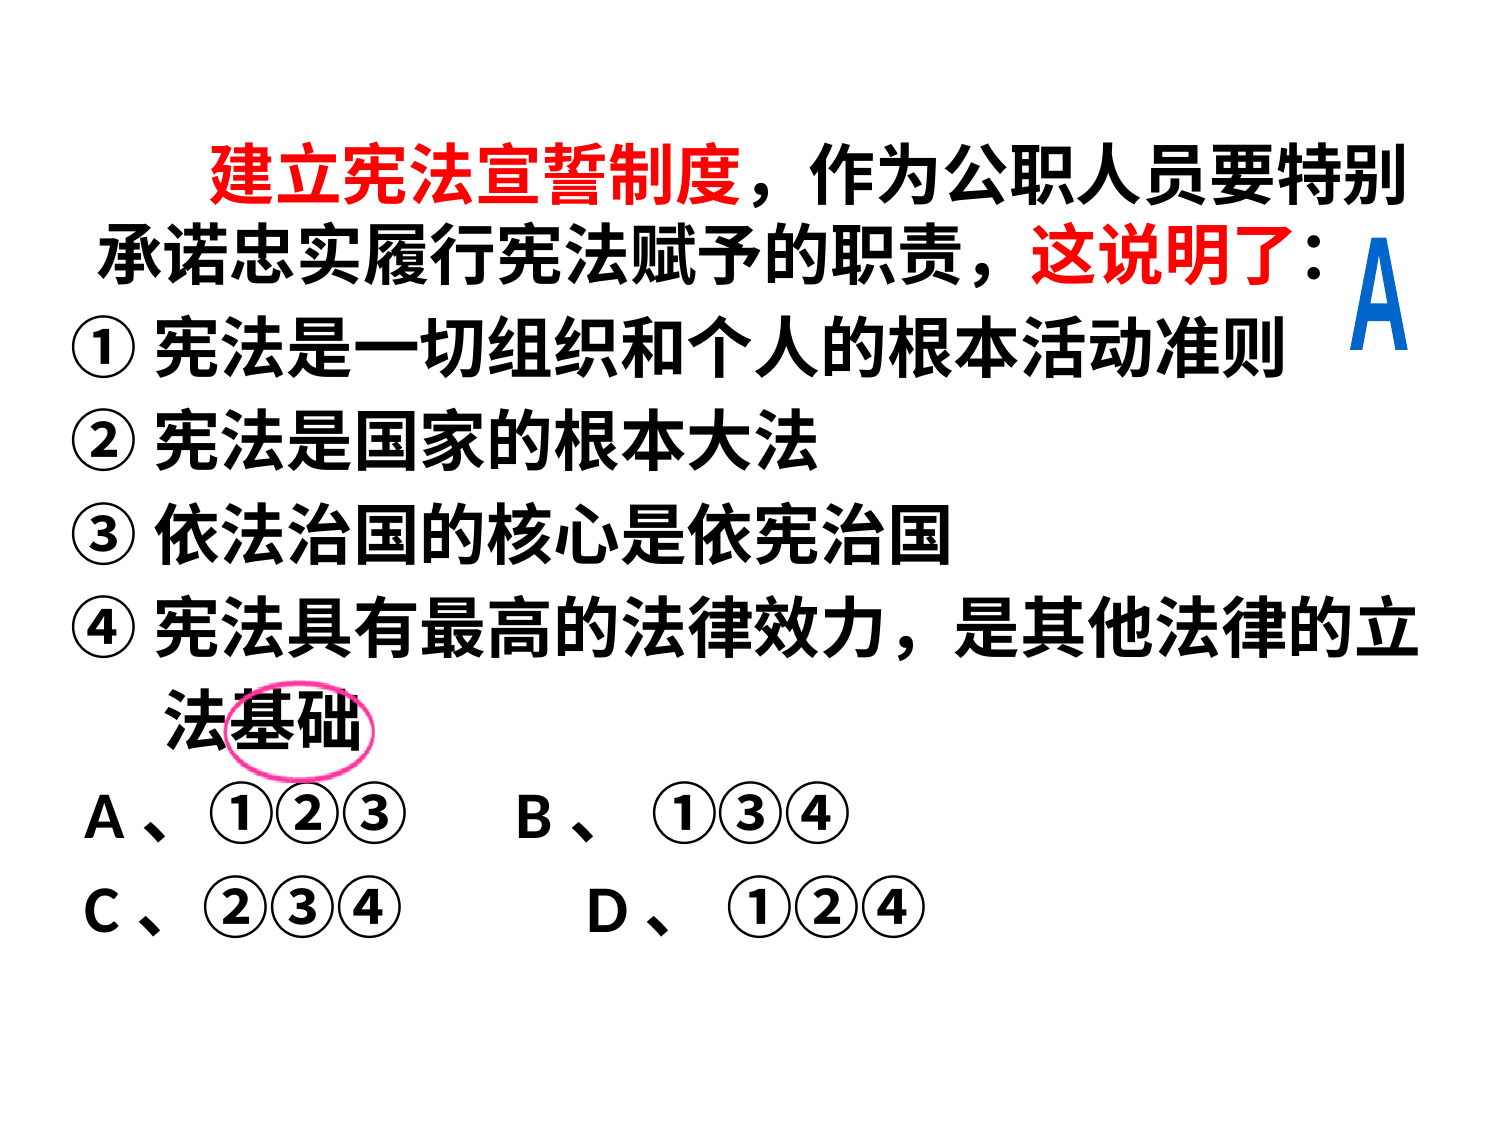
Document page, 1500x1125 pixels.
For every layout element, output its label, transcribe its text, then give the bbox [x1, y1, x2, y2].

picture [222, 679, 376, 786]
list 建立宪法宣誓制度，作为公职人员要特别承诺忠实履行宪法赋予的职责，这说明了： ①宪法是一切组织和个人的根本活动准则 ②宪法是国家的根本大法 ③依法治国的核心是依宪治国 ④宪法具有最高的法律效力，是其他法律的立 法基础 A、①②③ B、 ①③④ C、②③④ D、 ①②④ [24, 125, 1475, 1125]
